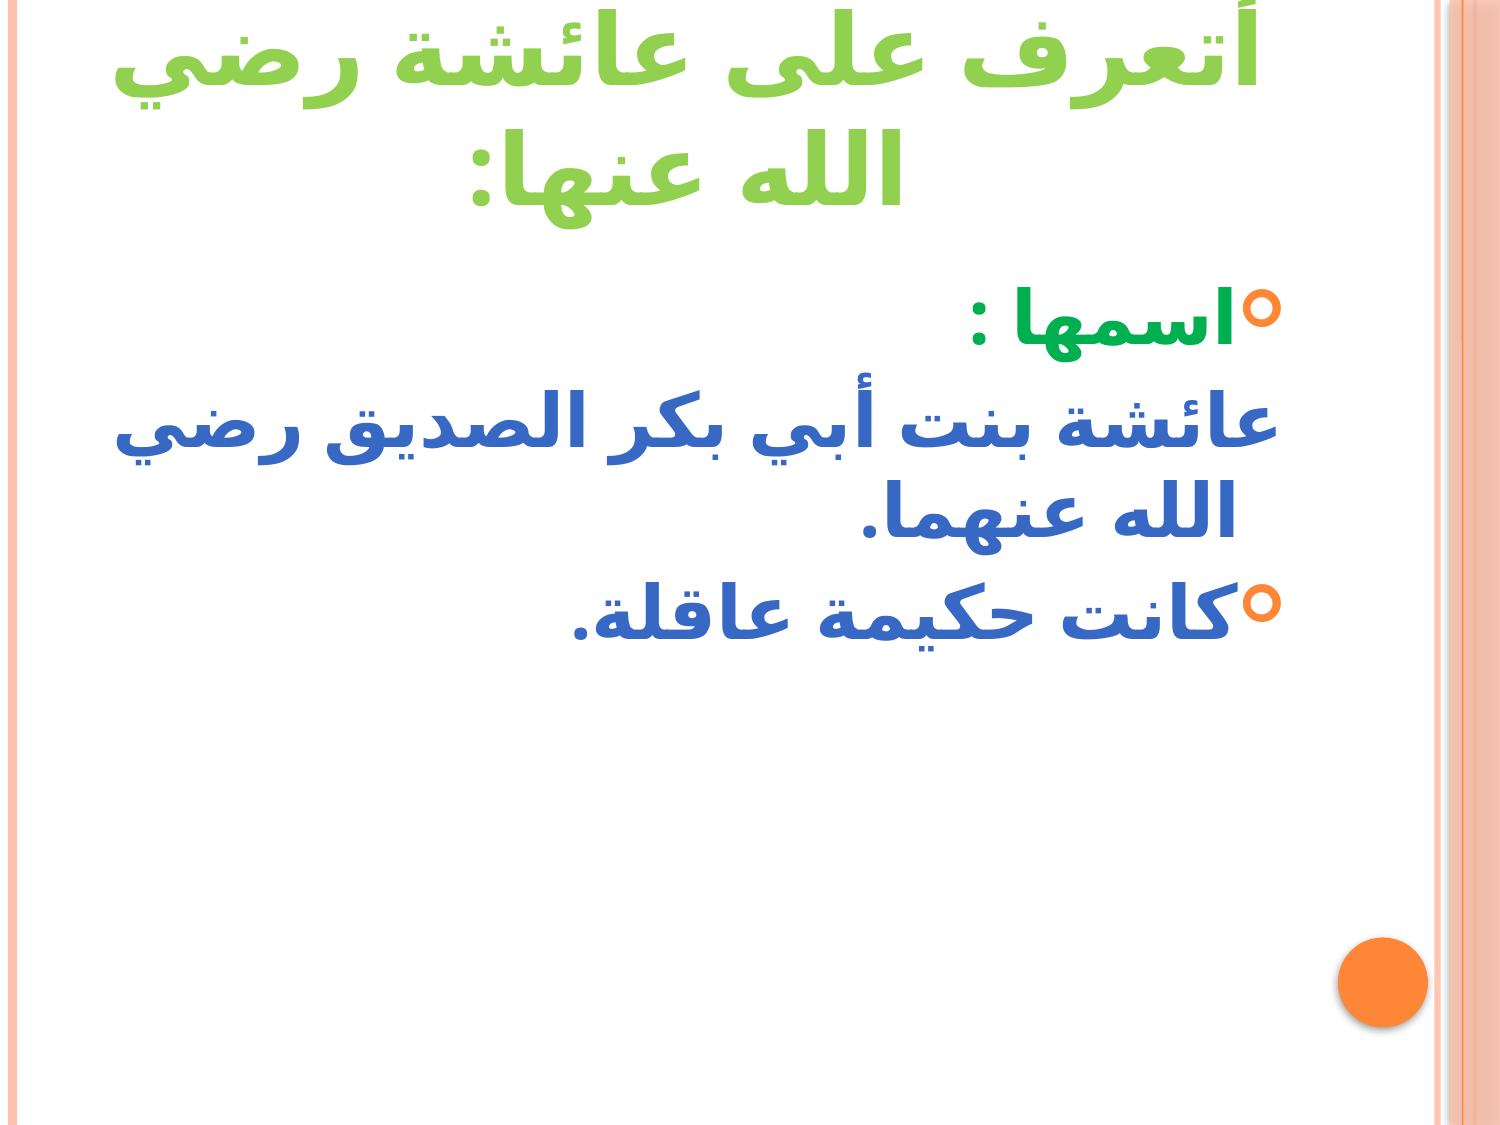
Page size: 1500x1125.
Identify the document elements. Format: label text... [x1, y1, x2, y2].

list اسمها : عائشة بنت أبي بكر الصديق رضي الله عنهما. كانت حكيمة عاقلة. [75, 262, 1300, 1062]
title أتعرف على عائشة رضي الله عنها: [75, 45, 1300, 233]
